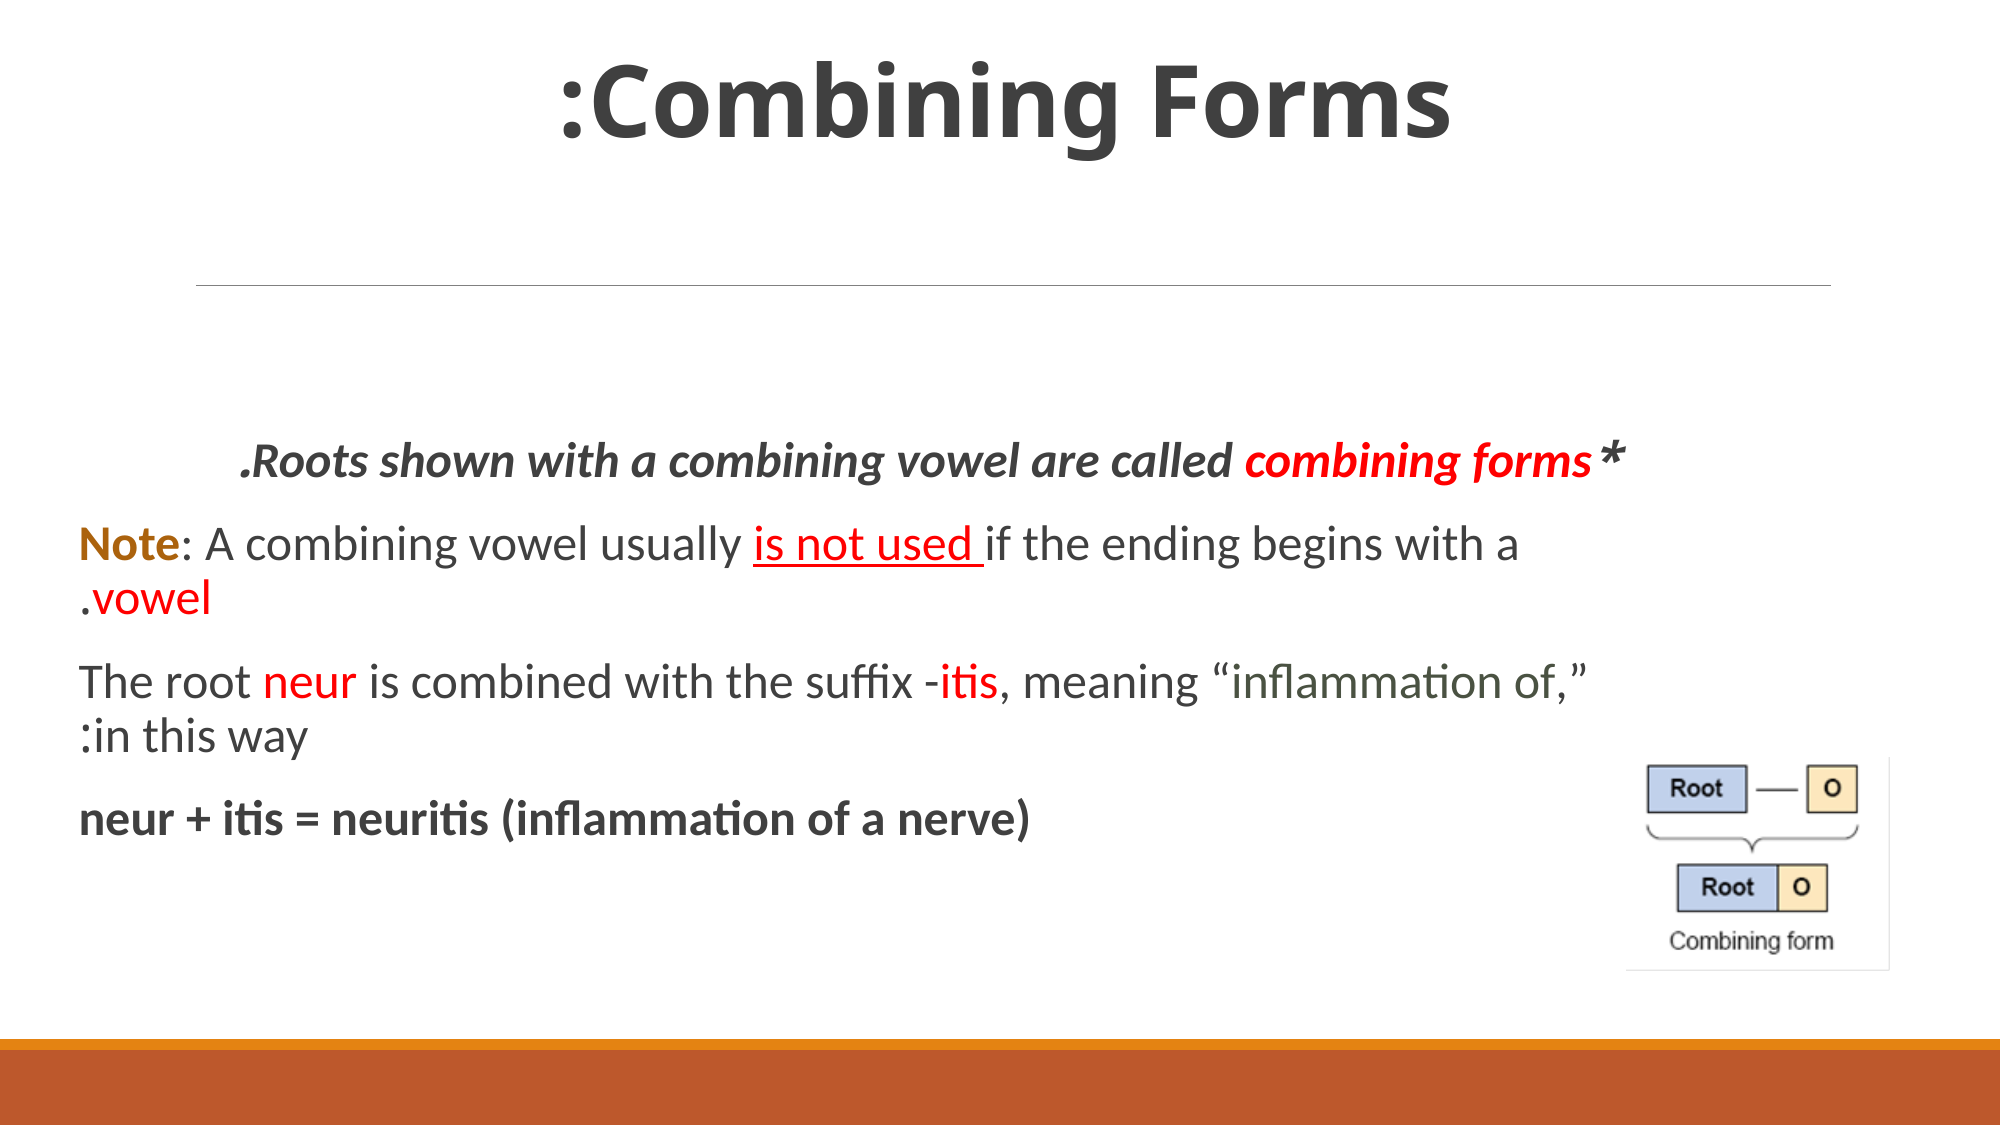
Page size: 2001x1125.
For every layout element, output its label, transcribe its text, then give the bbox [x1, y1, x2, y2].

picture [1626, 757, 1892, 973]
list *Roots shown with a combining vowel are called combining forms. Note: A combining vowel usually is not used if the ending begins with a vowel. The root neur is combined with the suffix -itis, meaning “inflammation of,” in this way: neur + itis = neuritis (inflammation of a nerve) [78, 427, 1638, 1064]
title Combining Forms: [180, 47, 1830, 285]
